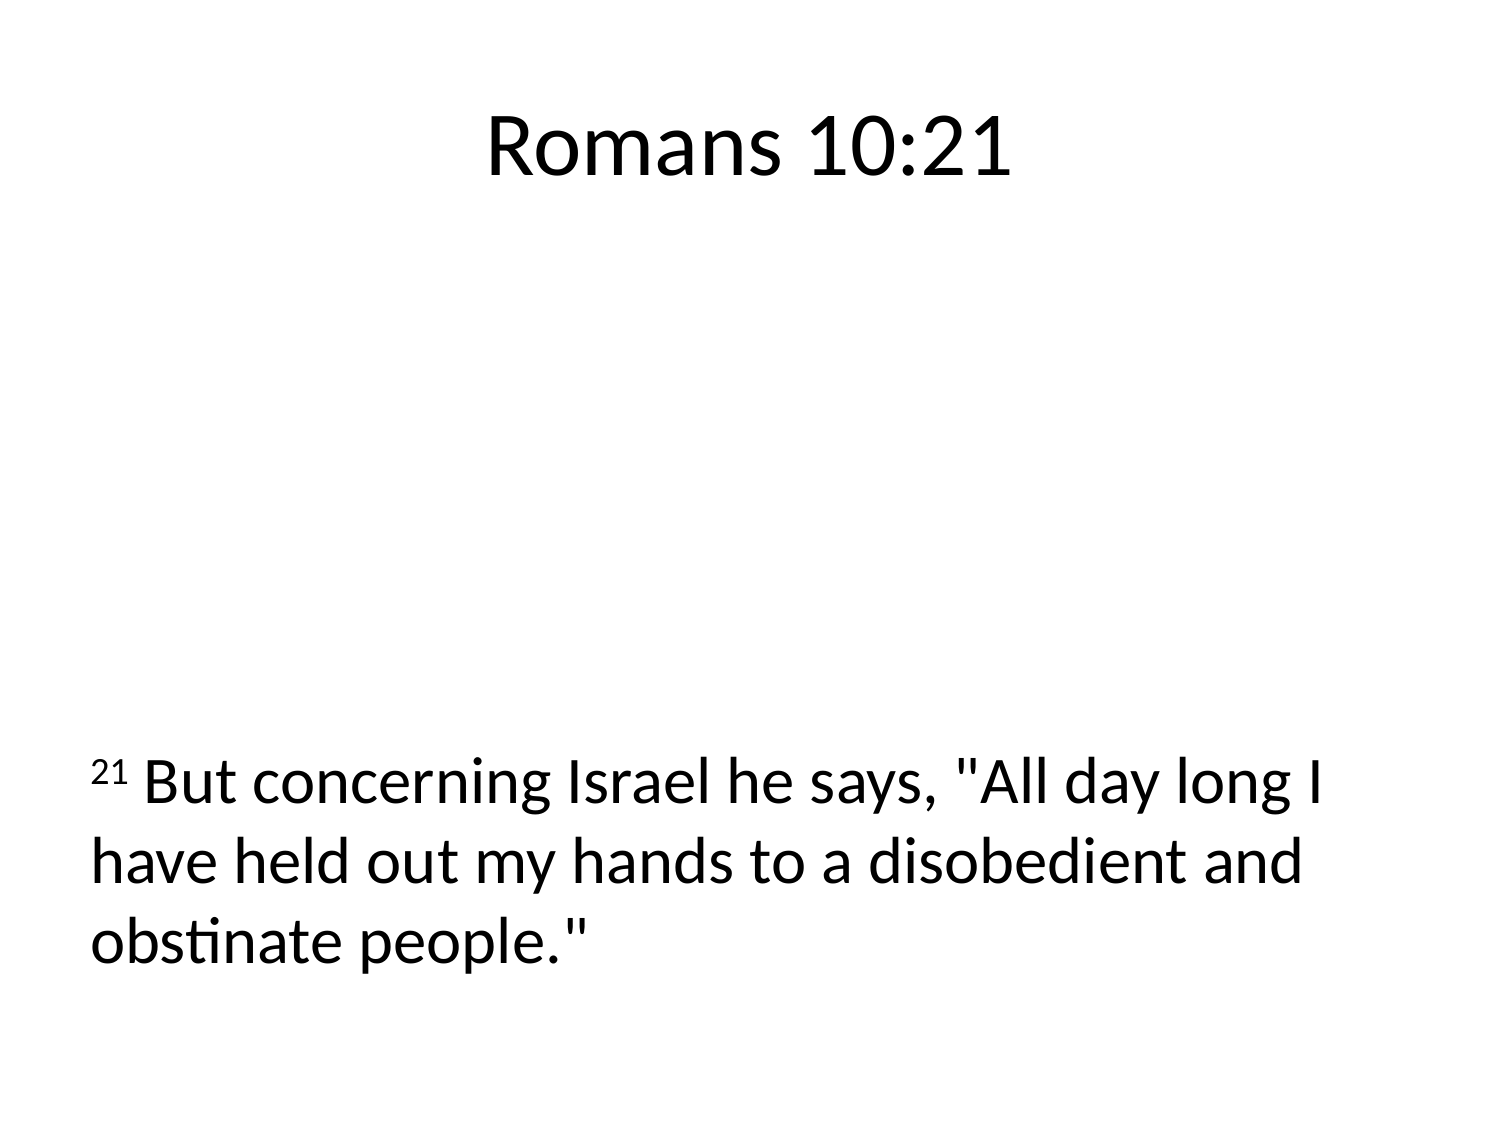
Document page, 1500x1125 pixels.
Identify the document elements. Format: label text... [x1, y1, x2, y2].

title Romans 10:21 [75, 45, 1425, 233]
list 21 But concerning Israel he says, "All day long I have held out my hands to a disobedient and obstinate people." [75, 262, 1425, 1005]
